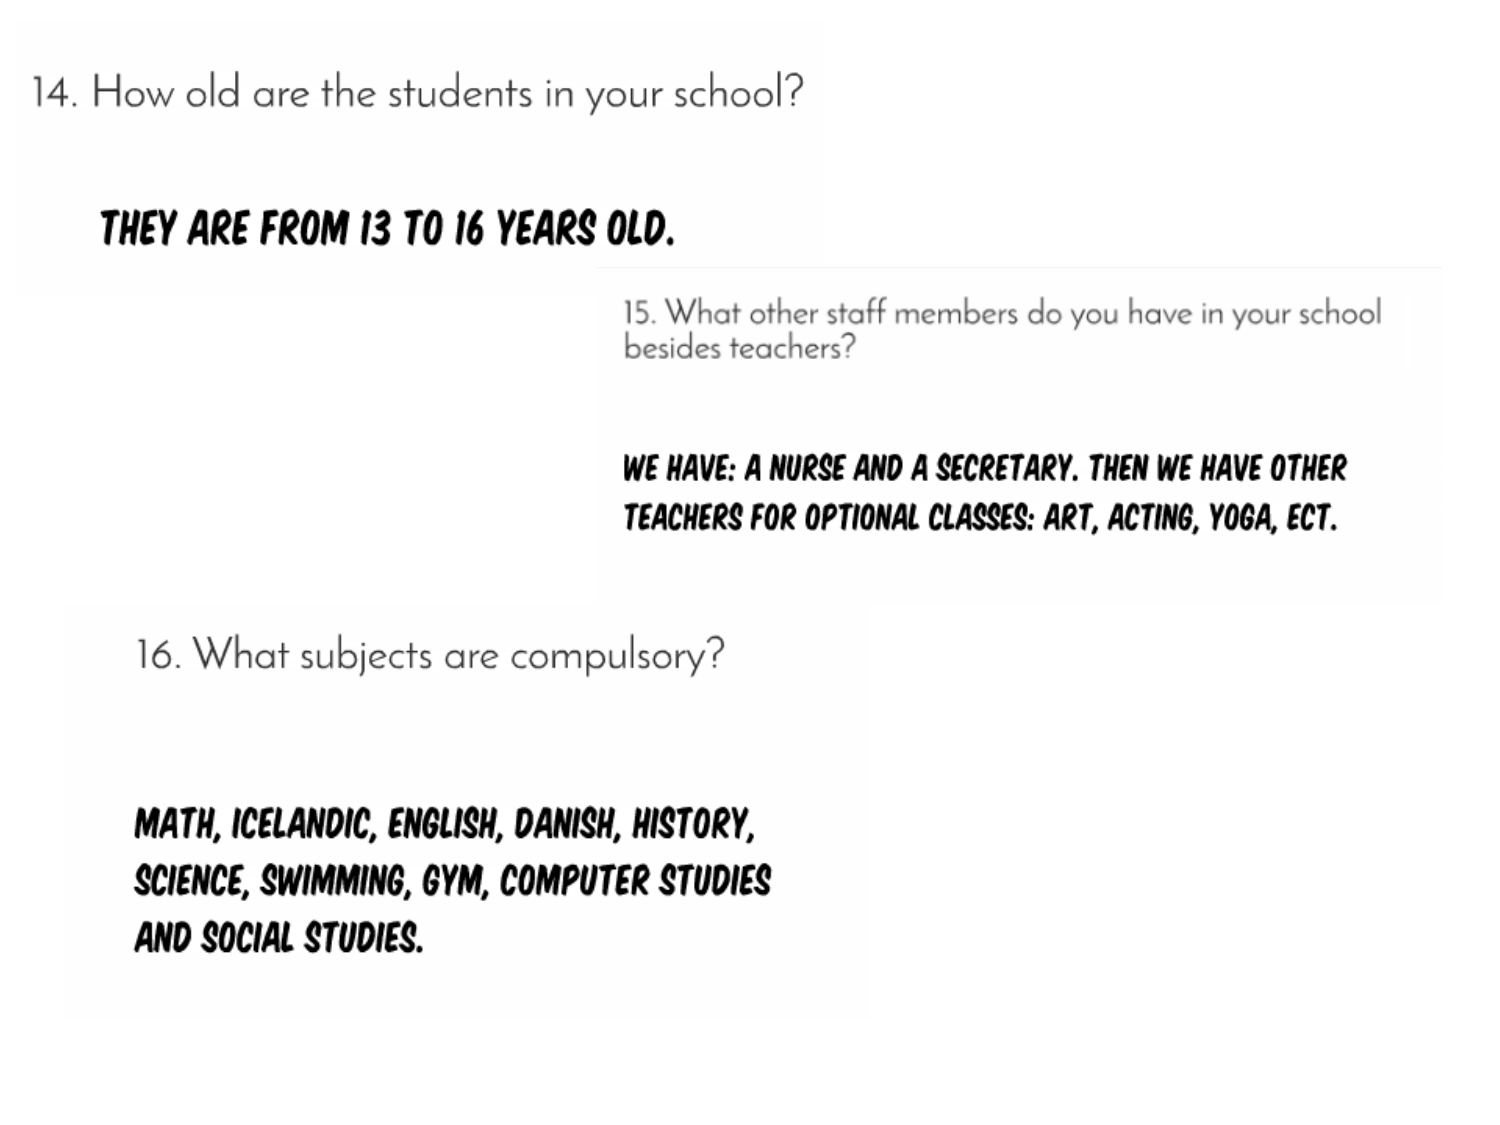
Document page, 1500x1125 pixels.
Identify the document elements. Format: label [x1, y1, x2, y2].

picture [17, 21, 1443, 1019]
